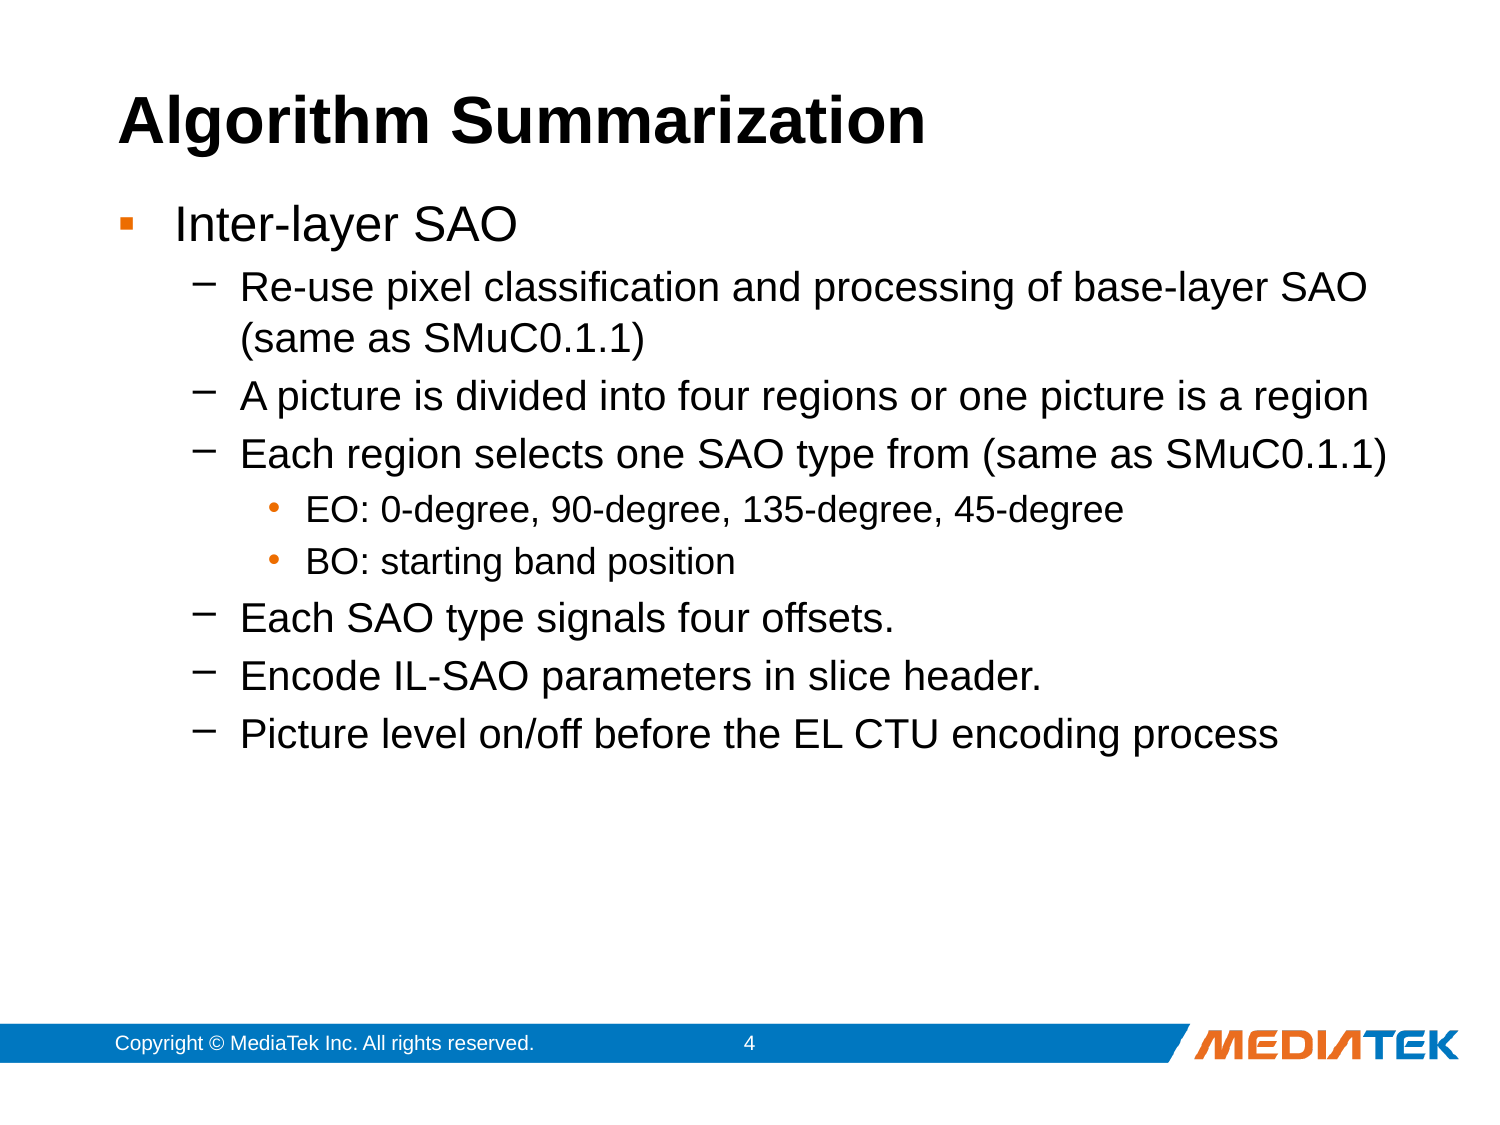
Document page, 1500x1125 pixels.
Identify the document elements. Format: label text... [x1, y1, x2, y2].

picture [789, 1023, 1459, 1063]
list Inter-layer SAO Re-use pixel classification and processing of base-layer SAO (same as SMuC0.1.1) A picture is divided into four regions or one picture is a region Each region selects one SAO type from (same as SMuC0.1.1) EO: 0-degree, 90-degree, 135-degree, 45-degree BO: starting band position Each SAO type signals four offsets. Encode IL-SAO parameters in slice header. Picture level on/off before the EL CTU encoding process [102, 184, 1459, 998]
slide_number 3 [711, 1022, 789, 1090]
picture [573, 1023, 711, 1063]
footer Copyright © MediaTek Inc. All rights reserved. [99, 1022, 573, 1090]
title Algorithm Summarization [101, 62, 1425, 172]
picture [0, 1023, 99, 1063]
